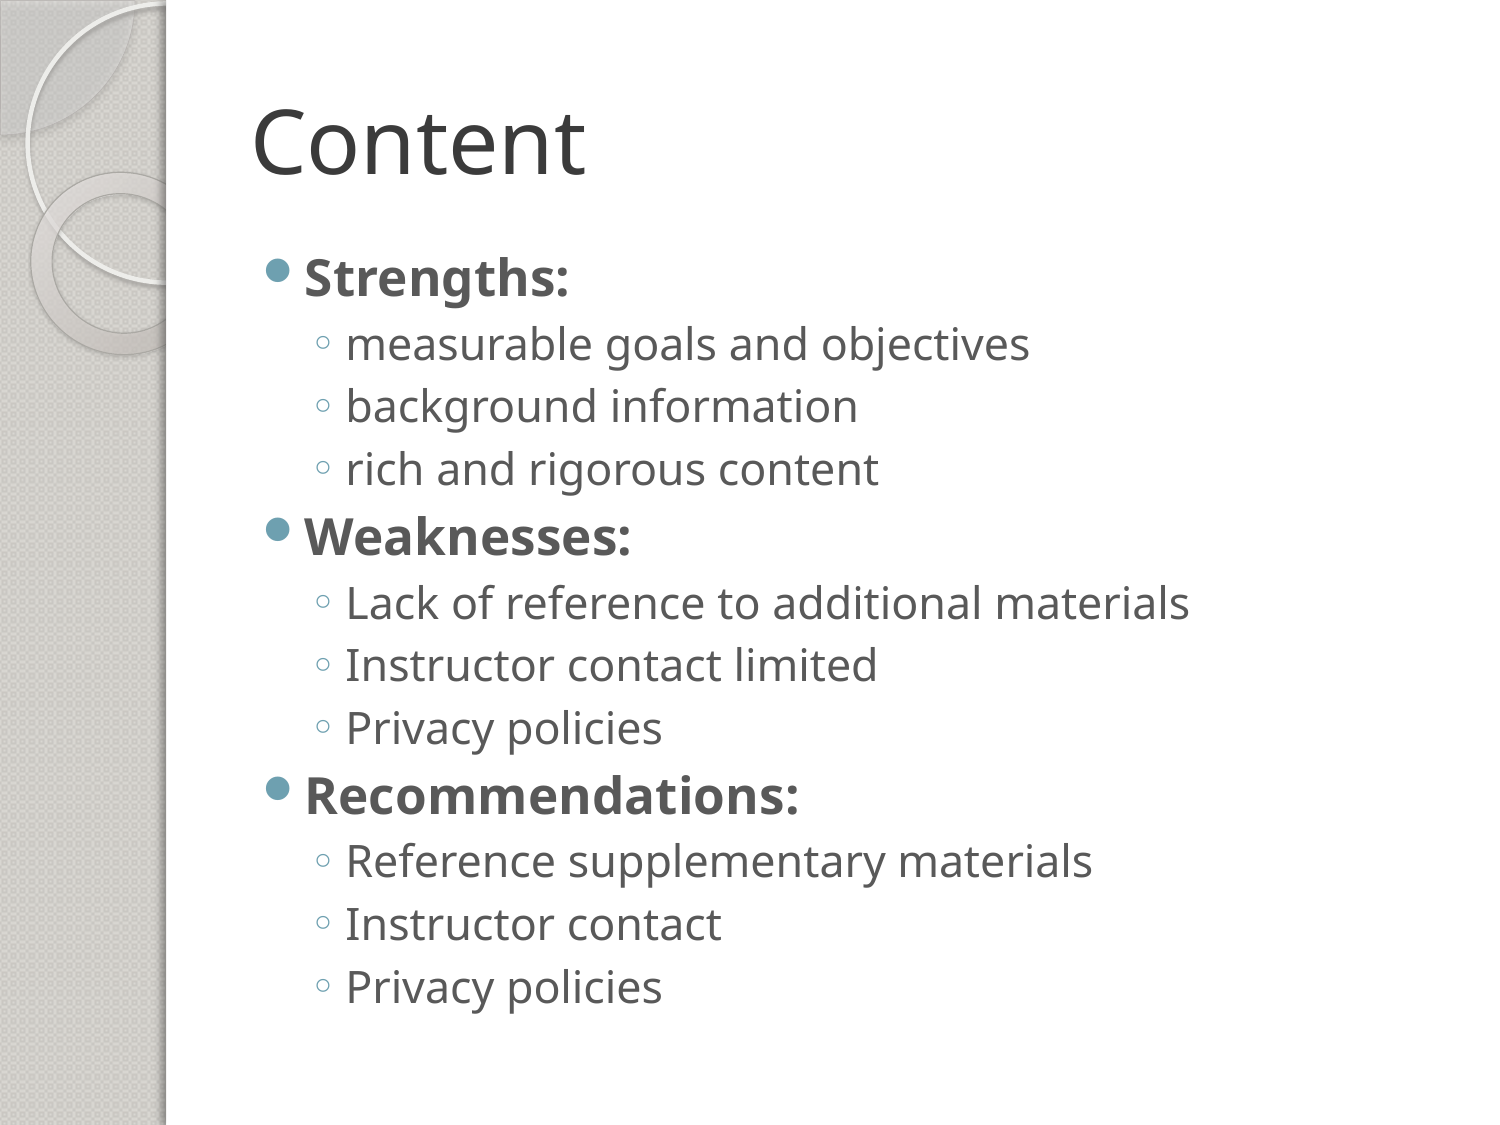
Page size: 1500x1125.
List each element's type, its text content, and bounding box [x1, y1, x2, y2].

title Content [235, 45, 1466, 233]
list Strengths: measurable goals and objectives background information rich and rigorous content Weaknesses: Lack of reference to additional materials Instructor contact limited Privacy policies Recommendations: Reference supplementary materials Instructor contact Privacy policies [235, 237, 1466, 1025]
